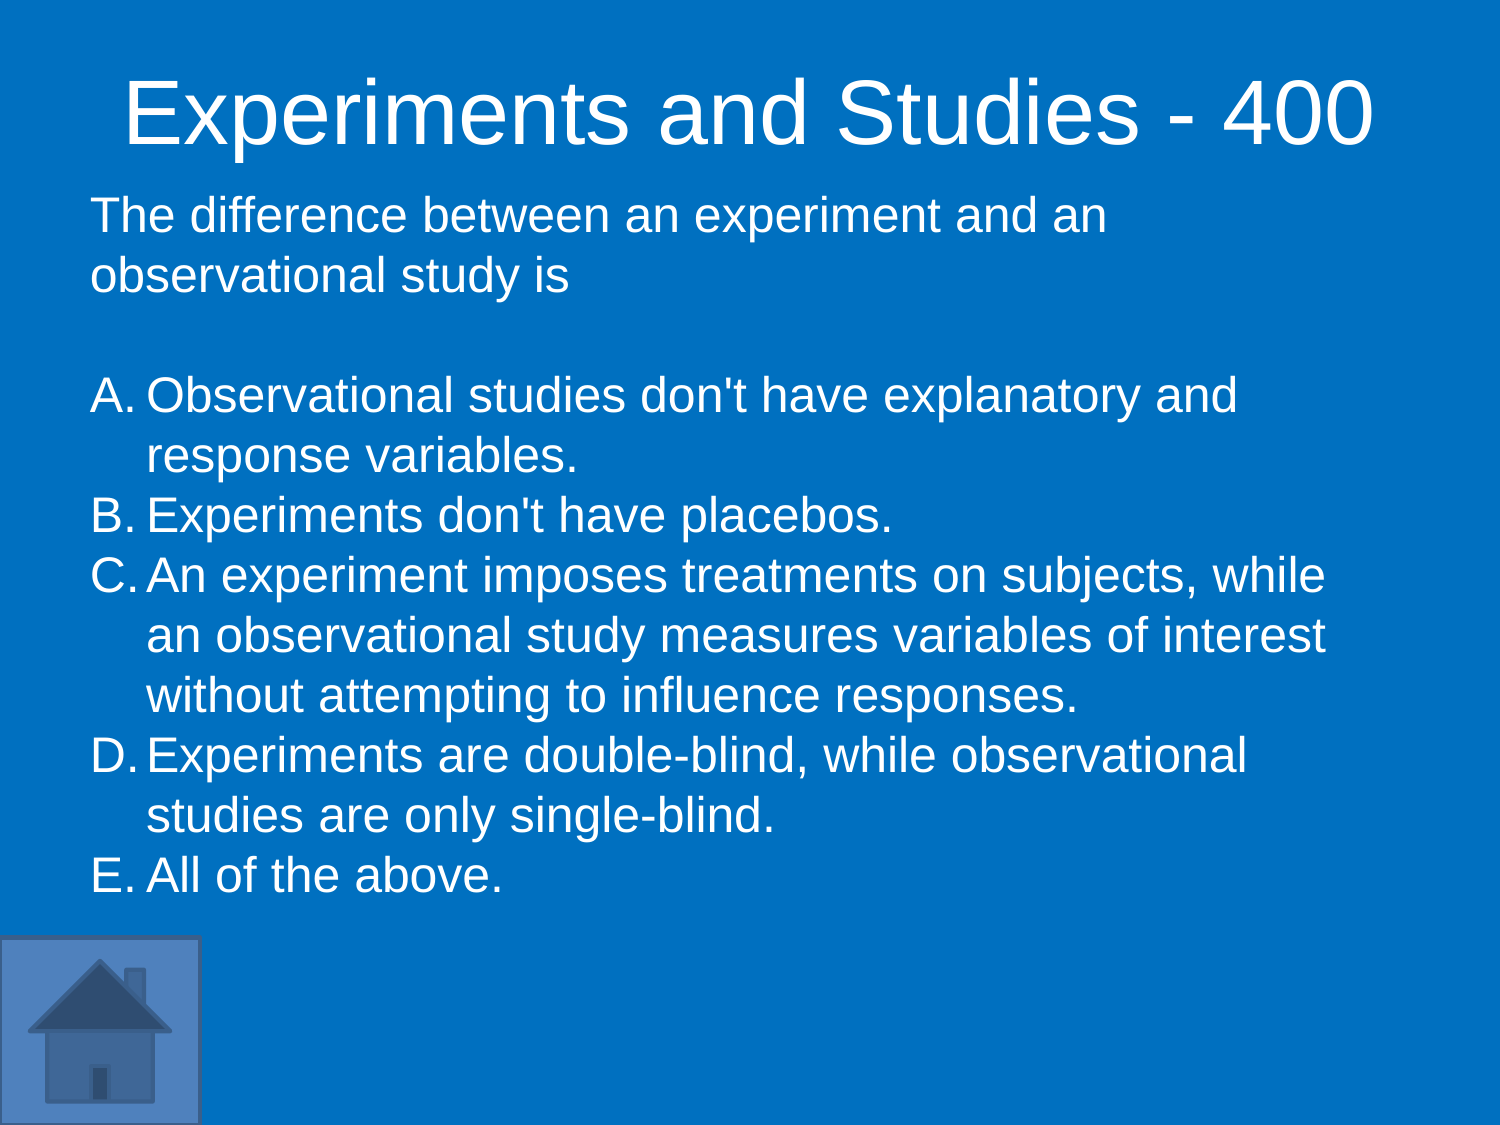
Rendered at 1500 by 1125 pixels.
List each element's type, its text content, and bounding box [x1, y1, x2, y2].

text_box The difference between an experiment and an observational study is Observational studies don't have explanatory and response variables. Experiments don't have placebos. An experiment imposes treatments on subjects, while an observational study measures variables of interest without attempting to influence responses. Experiments are double-blind, while observational studies are only single-blind. All of the above. [75, 174, 1400, 910]
text_box [0, 935, 202, 1125]
text_box Experiments and Studies - 400 [74, 45, 1425, 233]
text_box [74, 249, 1425, 1088]
